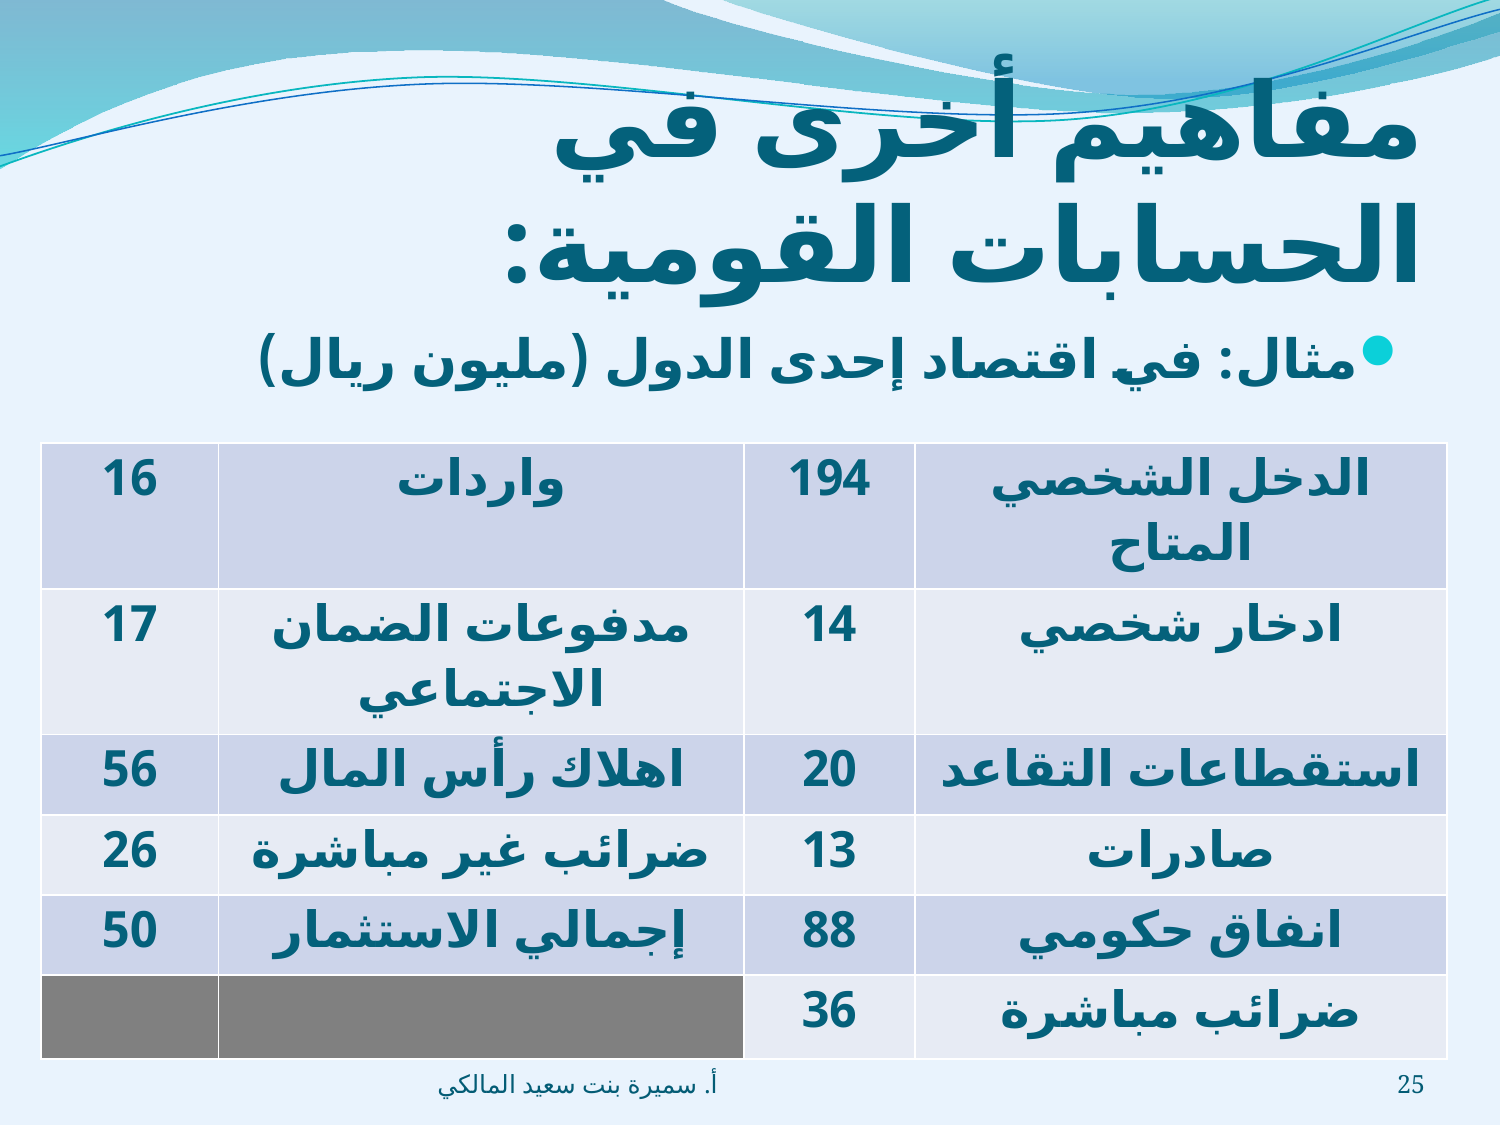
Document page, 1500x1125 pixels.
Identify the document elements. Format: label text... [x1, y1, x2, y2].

table_cell ضرائب غير مباشرة [219, 816, 743, 894]
table_header الدخل الشخصي المتاح [916, 444, 1446, 588]
table_cell 13 [745, 816, 914, 894]
table_cell إجمالي الاستثمار [219, 896, 743, 974]
title مفاهيم أخرى في الحسابات القومية: [75, 115, 1425, 303]
slide_number 25 [1299, 1060, 1425, 1103]
table_cell صادرات [916, 816, 1446, 894]
list مثال: في اقتصاد إحدى الدول (مليون ريال) [75, 317, 1425, 442]
table_cell 26 [42, 816, 218, 894]
table_header 194 [745, 444, 914, 588]
table_cell 20 [745, 735, 914, 814]
table_cell استقطاعات التقاعد [916, 735, 1446, 814]
table_cell 50 [42, 896, 218, 974]
table_cell ضرائب مباشرة [916, 976, 1446, 1058]
table_cell مدفوعات الضمان الاجتماعي [219, 590, 743, 734]
table_cell 14 [745, 590, 914, 734]
table_header واردات [219, 444, 743, 588]
table_header 16 [42, 444, 218, 588]
table_cell اهلاك رأس المال [219, 735, 743, 814]
footer أ. سميرة بنت سعيد المالكي [437, 1060, 988, 1103]
table_cell 36 [745, 976, 914, 1058]
table_cell 88 [745, 896, 914, 974]
table_cell [219, 976, 743, 1058]
table_cell ادخار شخصي [916, 590, 1446, 734]
table_cell 17 [42, 590, 218, 734]
table_cell [42, 976, 218, 1058]
table_cell 56 [42, 735, 218, 814]
table_cell انفاق حكومي [916, 896, 1446, 974]
